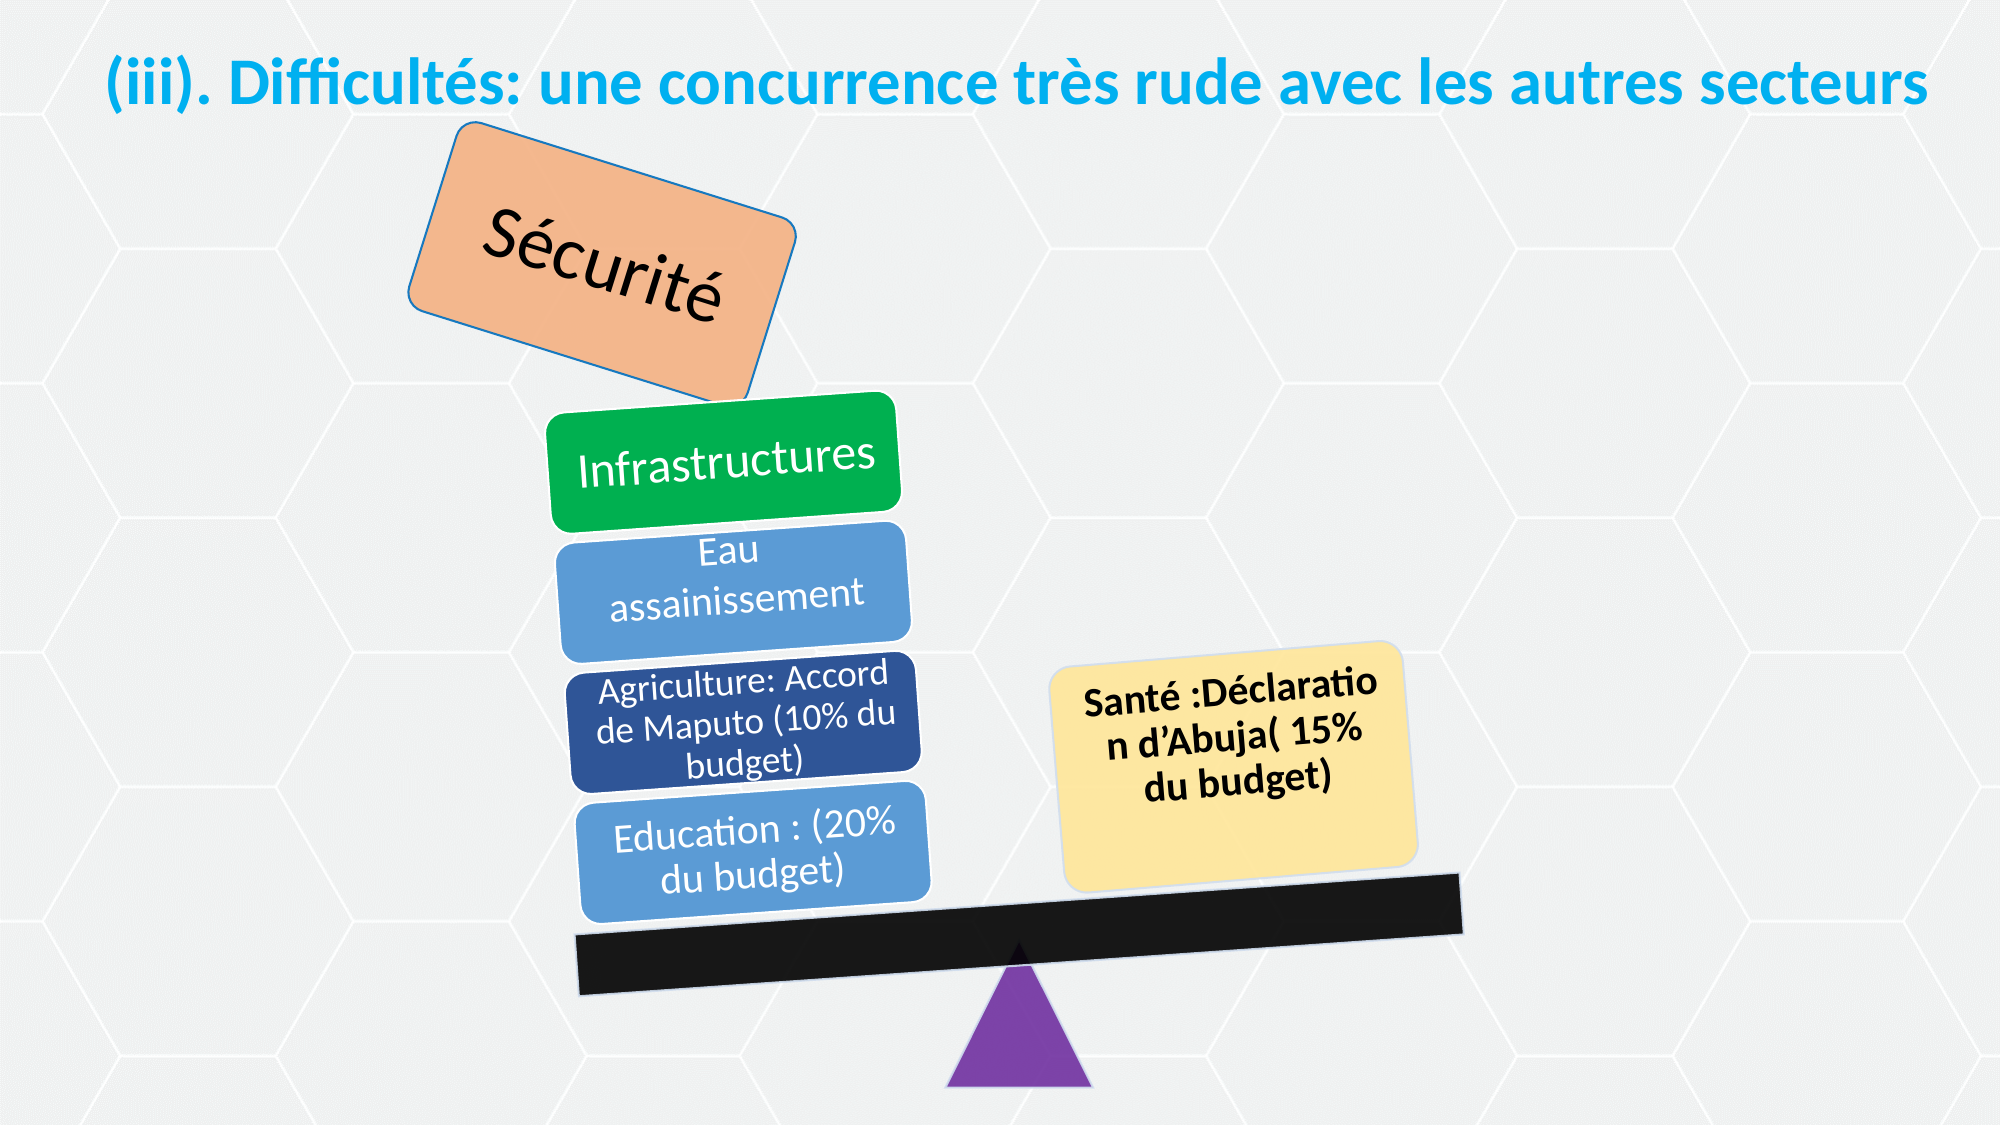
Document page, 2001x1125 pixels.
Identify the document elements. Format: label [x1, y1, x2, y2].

text_box [89, 121, 1949, 1108]
picture [0, 0, 2000, 1125]
